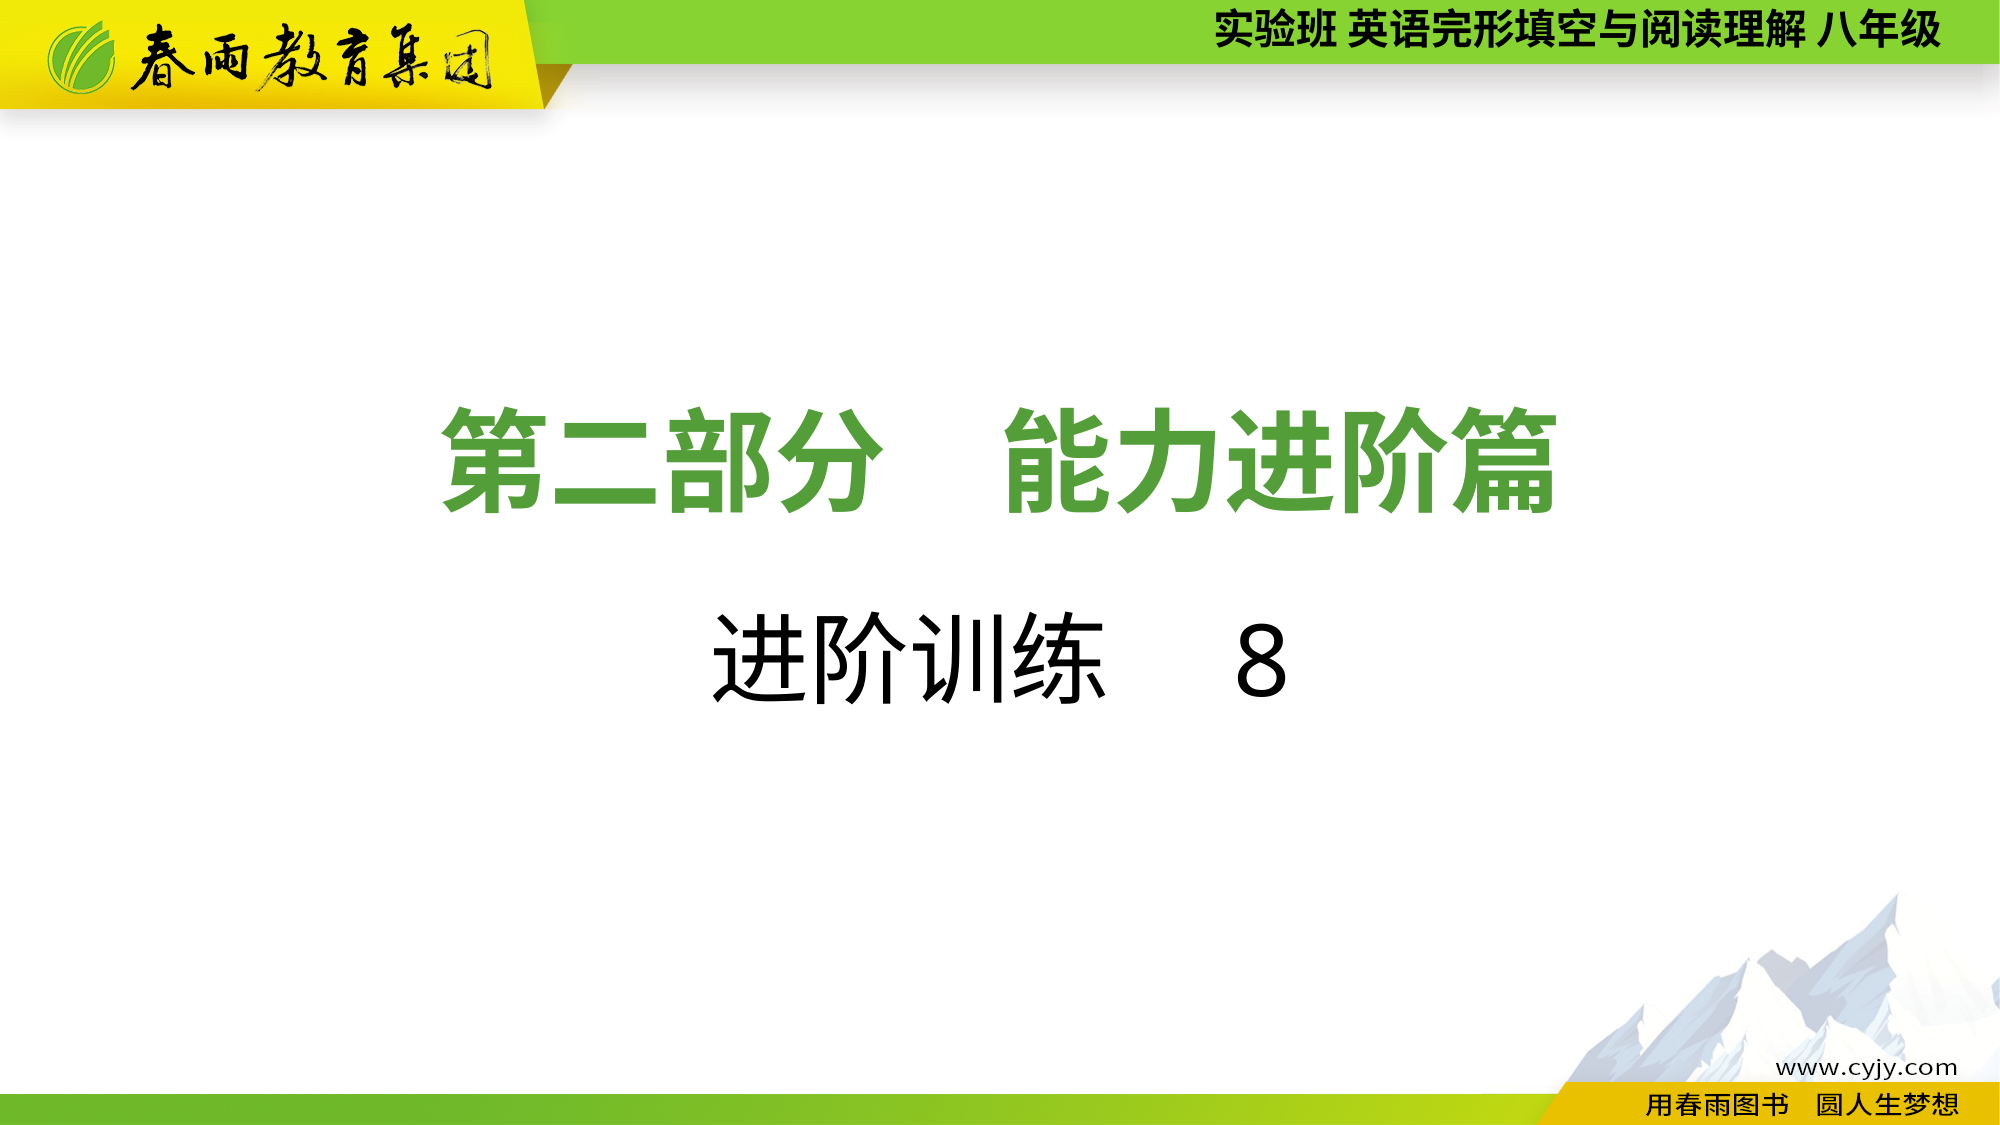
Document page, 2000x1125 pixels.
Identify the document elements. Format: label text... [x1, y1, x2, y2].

text_box 进阶训练 8 [54, 528, 1946, 724]
picture [0, 0, 2000, 1125]
text_box 第二部分 能力进阶篇 [54, 316, 1946, 528]
